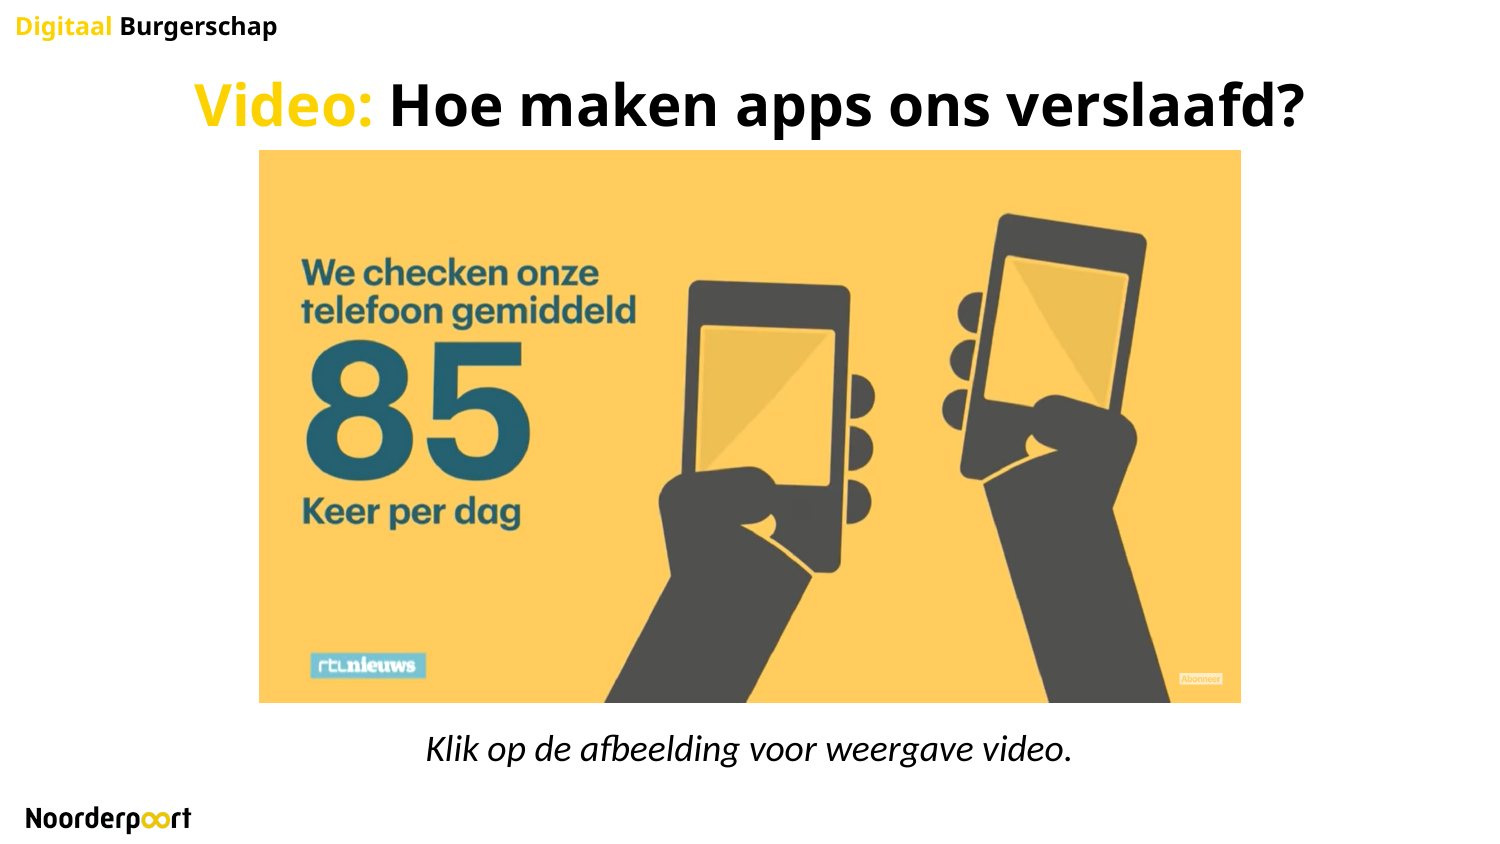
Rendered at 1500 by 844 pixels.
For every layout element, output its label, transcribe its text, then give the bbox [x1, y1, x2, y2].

picture [258, 150, 1242, 704]
picture [25, 805, 192, 836]
text_box Klik op de afbeelding voor weergave video. [410, 716, 1090, 776]
text_box Digitaal Burgerschap [0, 3, 315, 48]
text_box Video: Hoe maken apps ons verslaafd? [134, 61, 1366, 146]
